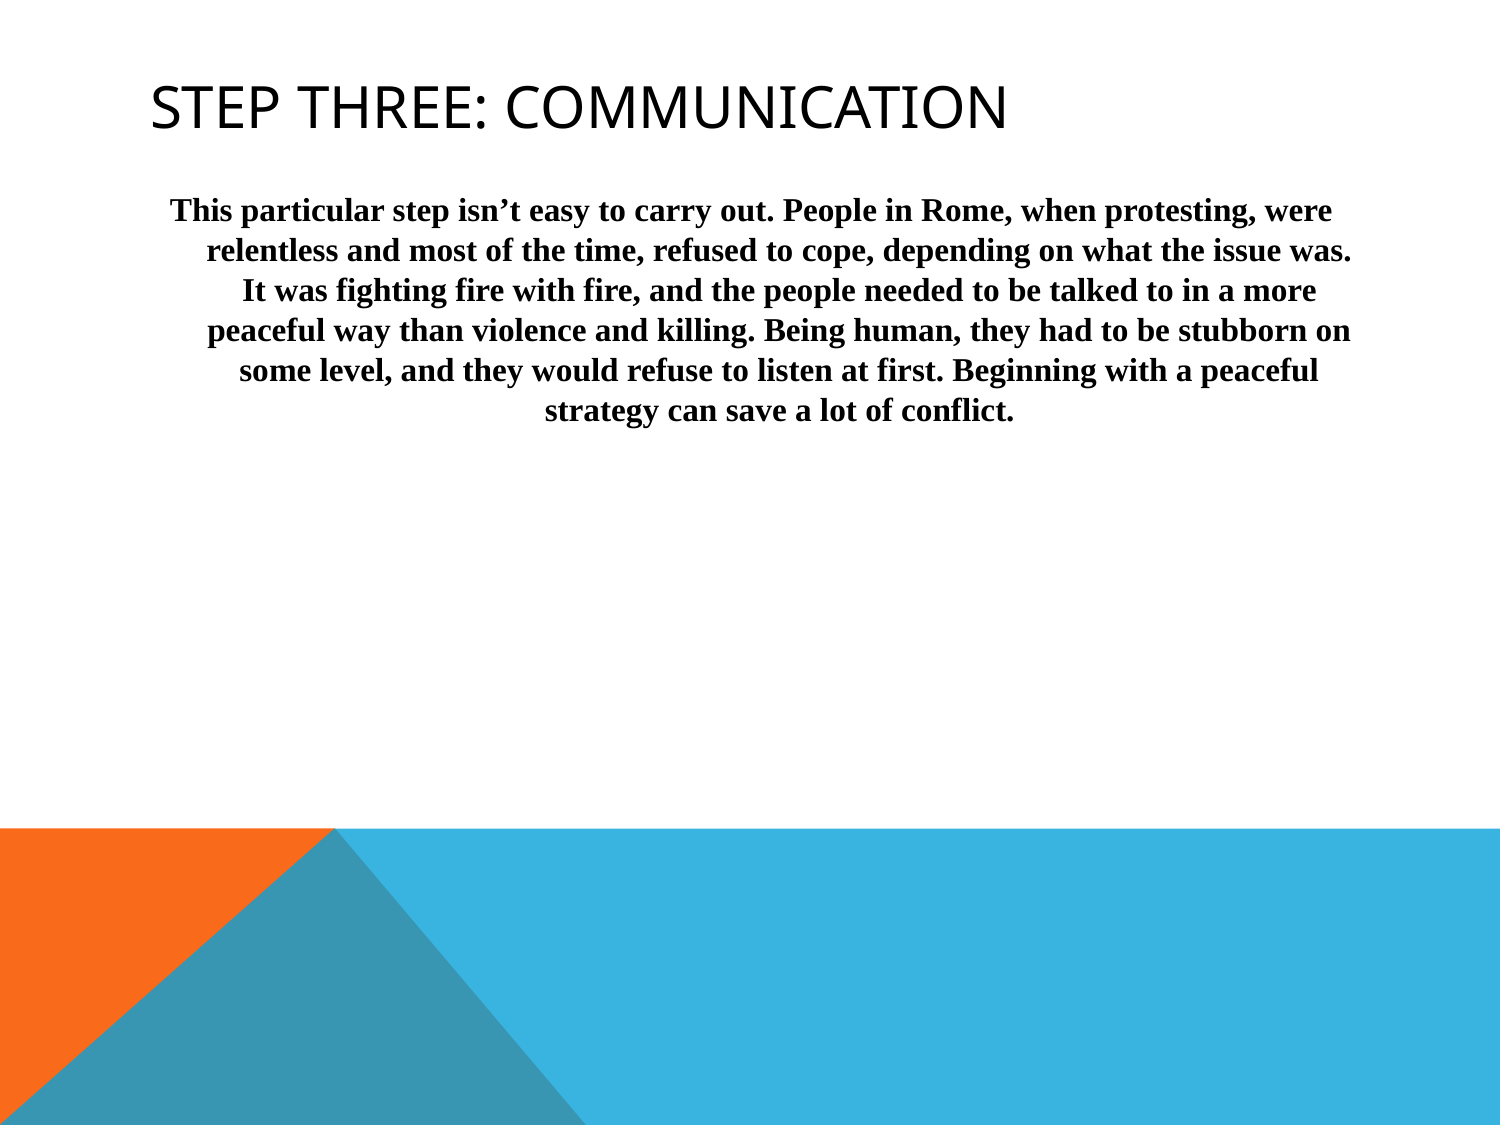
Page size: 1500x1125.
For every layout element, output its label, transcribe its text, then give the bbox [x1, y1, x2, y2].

list This particular step isn’t easy to carry out. People in Rome, when protesting, were relentless and most of the time, refused to cope, depending on what the issue was. It was fighting fire with fire, and the people needed to be talked to in a more peaceful way than violence and killing. Being human, they had to be stubborn on some level, and they would refuse to listen at first. Beginning with a peaceful strategy can save a lot of conflict. [135, 180, 1369, 768]
title STEP THREE: COMMUNICATION [135, 60, 1369, 150]
